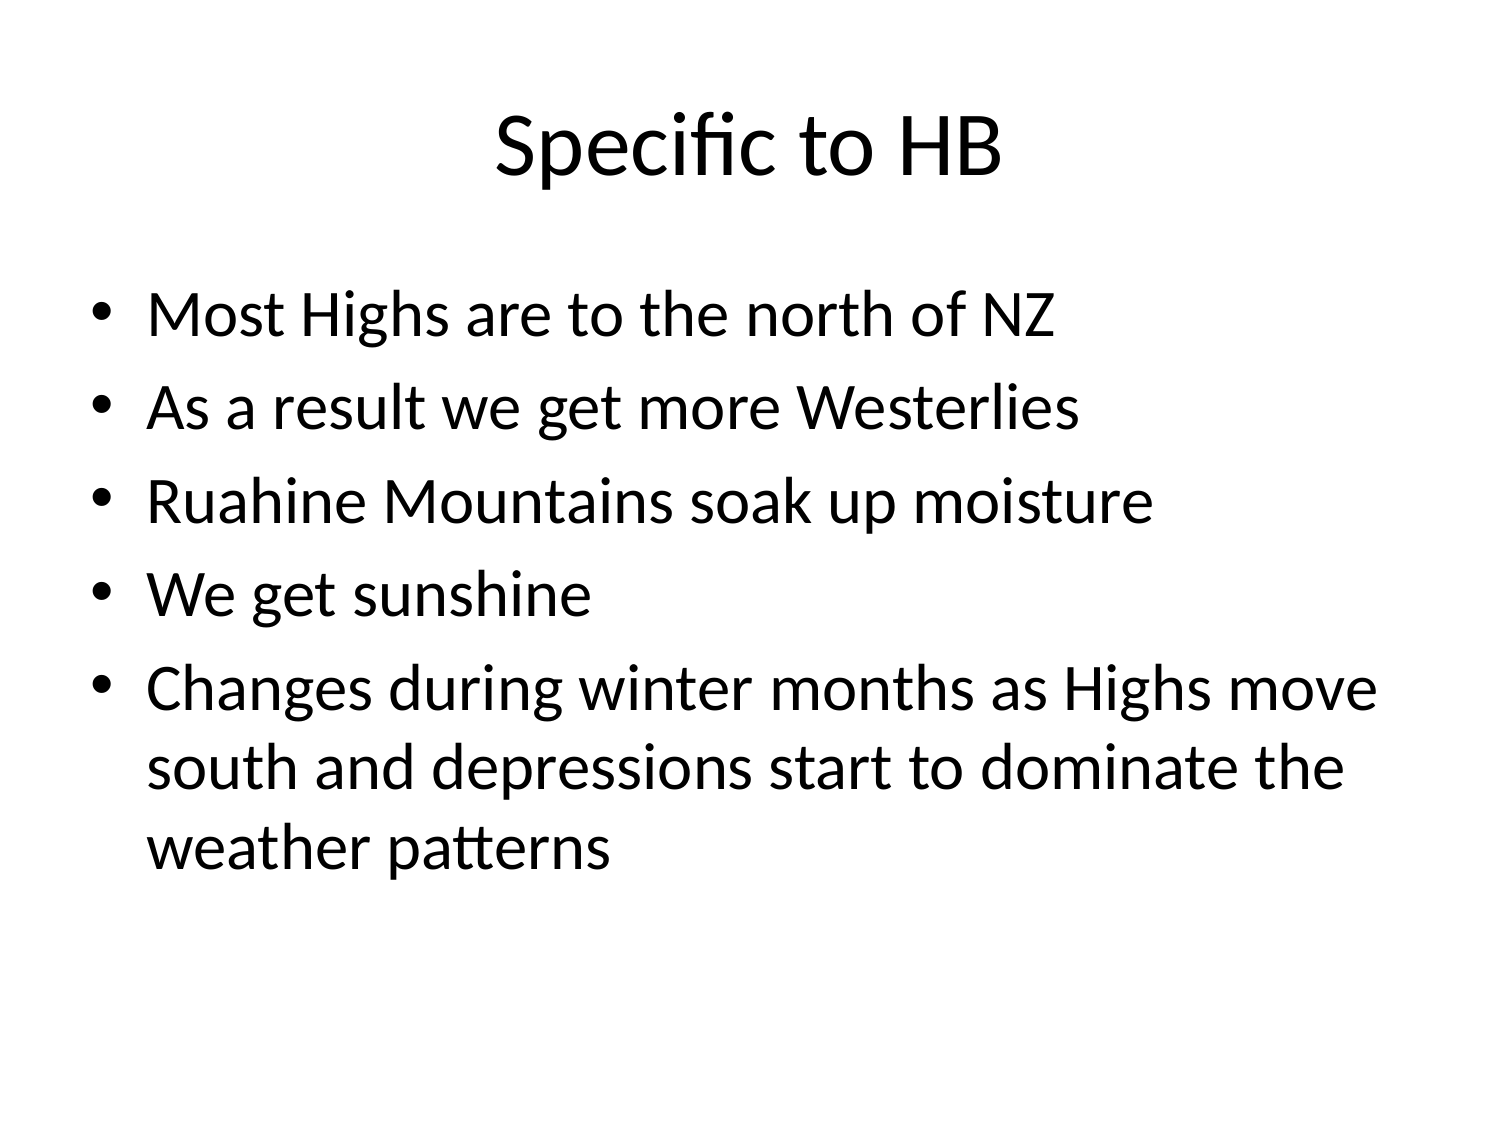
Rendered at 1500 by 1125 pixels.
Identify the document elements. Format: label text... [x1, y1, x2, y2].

list Most Highs are to the north of NZ As a result we get more Westerlies Ruahine Mountains soak up moisture We get sunshine Changes during winter months as Highs move south and depressions start to dominate the weather patterns [75, 262, 1425, 1005]
title Specific to HB [75, 45, 1425, 233]
